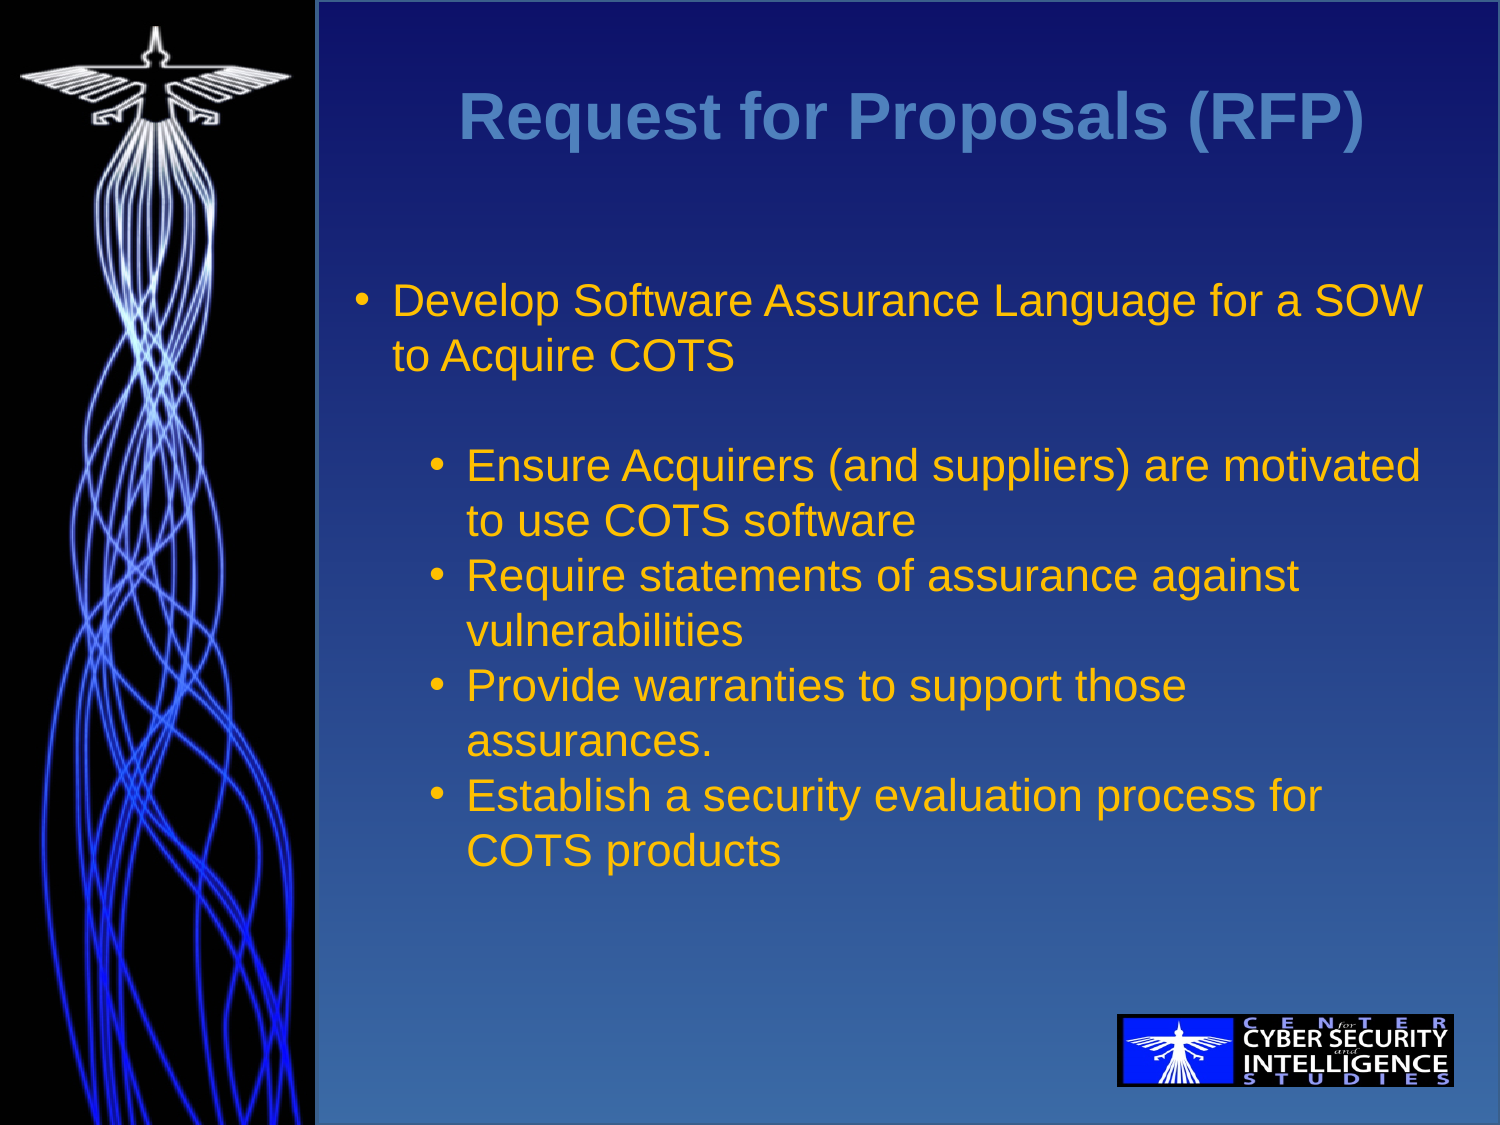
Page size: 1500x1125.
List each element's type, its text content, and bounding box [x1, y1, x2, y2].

picture [1117, 1013, 1455, 1087]
picture [0, 0, 316, 1125]
text_box Develop Software Assurance Language for a SOW to Acquire COTS Ensure Acquirers (and suppliers) are motivated to use COTS software Require statements of assurance against vulnerabilities Provide warranties to support those assurances. Establish a security evaluation process for COTS products [337, 262, 1463, 975]
title Request for Proposals (RFP) [362, 62, 1463, 163]
text_box [317, 0, 1500, 1125]
